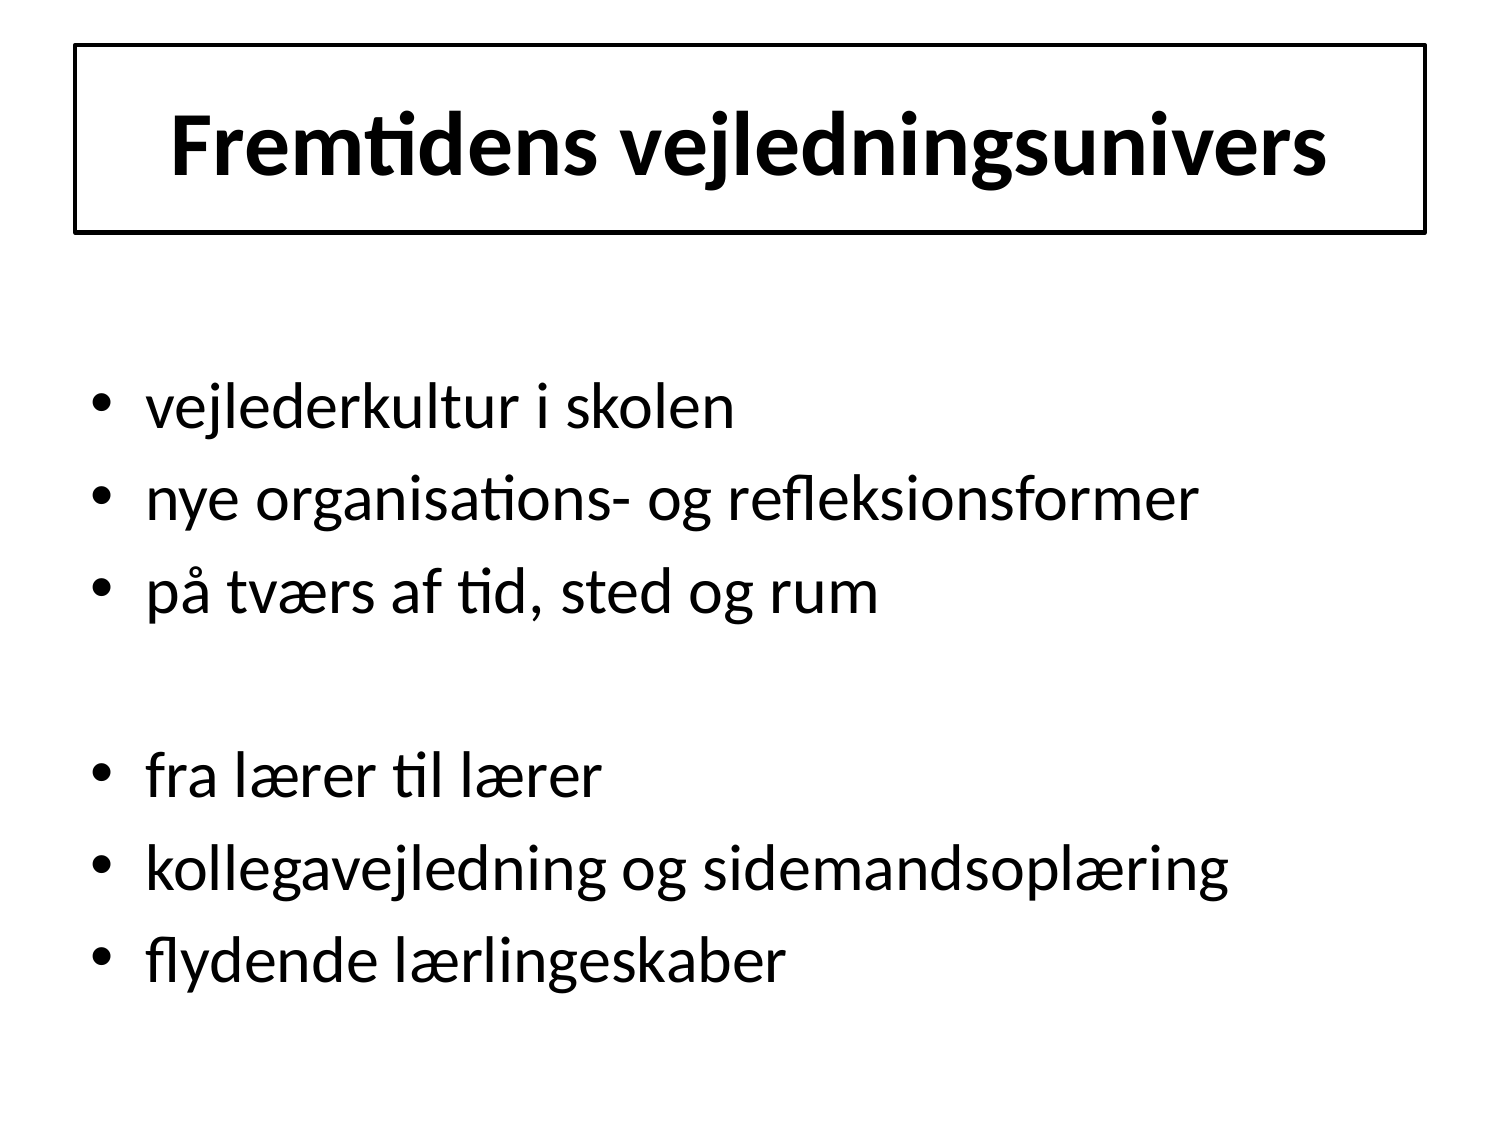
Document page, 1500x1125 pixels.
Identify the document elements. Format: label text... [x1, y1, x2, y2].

title Fremtidens vejledningsunivers [73, 43, 1427, 235]
list vejlederkultur i skolen nye organisations- og refleksionsformer på tværs af tid, sted og rum fra lærer til lærer kollegavejledning og sidemandsoplæring flydende lærlingeskaber [75, 262, 1425, 1005]
